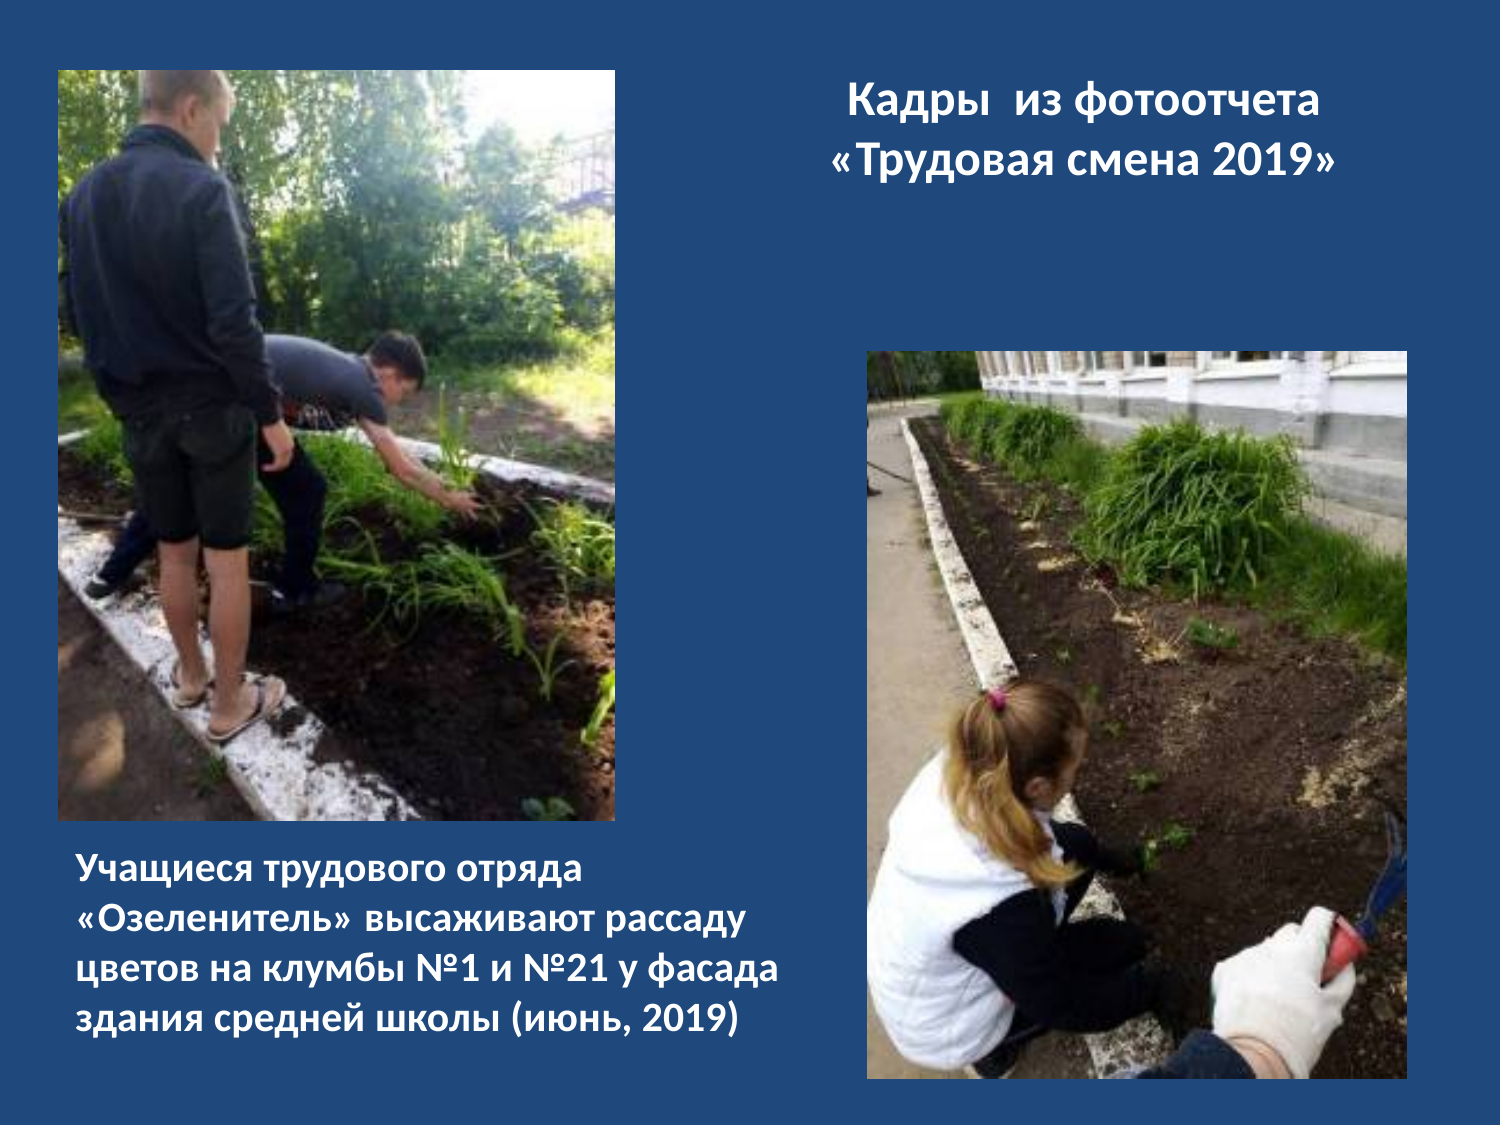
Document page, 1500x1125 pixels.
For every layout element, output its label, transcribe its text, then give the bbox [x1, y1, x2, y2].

text_box Учащиеся трудового отряда «Озеленитель» высаживают рассаду цветов на клумбы №1 и №21 у фасада здания средней школы (июнь, 2019) [60, 831, 804, 1092]
picture [58, 70, 615, 821]
text_box Кадры из фотоотчета «Трудовая смена 2019» [726, 58, 1454, 194]
picture [866, 351, 1407, 1079]
